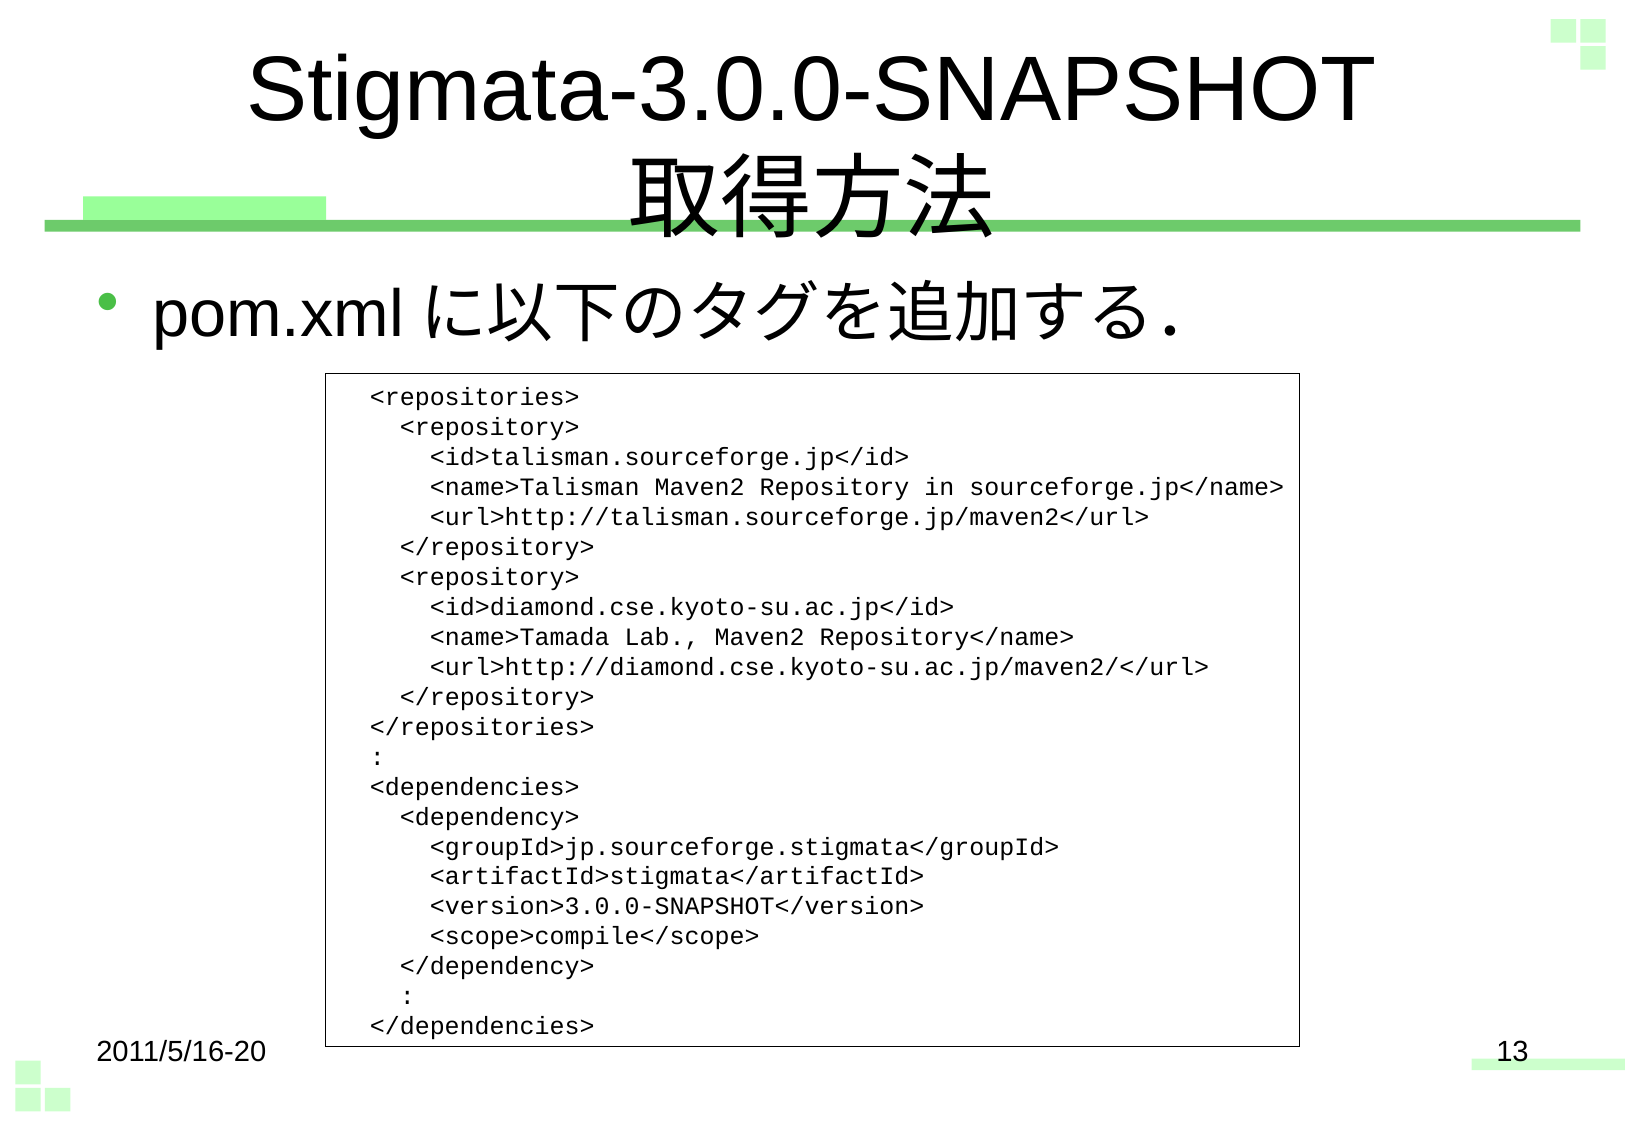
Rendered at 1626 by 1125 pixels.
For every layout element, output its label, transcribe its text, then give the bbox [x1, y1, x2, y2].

title Stigmata-3.0.0-SNAPSHOT 取得方法 [81, 45, 1544, 233]
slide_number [81, 1024, 461, 1103]
slide_number 13 [1164, 1024, 1544, 1103]
list pom.xmlに以下のタグを追加する． [81, 262, 1544, 1005]
text_box <repositories> <repository> <id>talisman.sourceforge.jp</id> <name>Talisman Maven2 Repository in sourceforge.jp</name> <url>http://talisman.sourceforge.jp/maven2</url> </repository> <repository> <id>diamond.cse.kyoto-su.ac.jp</id> <name>Tamada Lab., Maven2 Repository</name> <url>http://diamond.cse.kyoto-su.ac.jp/maven2/</url> </repository> </repositories> : <dependencies> <dependency> <groupId>jp.sourceforge.stigmata</groupId> <artifactId>stigmata</artifactId> <version>3.0.0-SNAPSHOT</version> <scope>compile</scope> </dependency> : </dependencies> [325, 373, 1300, 1047]
